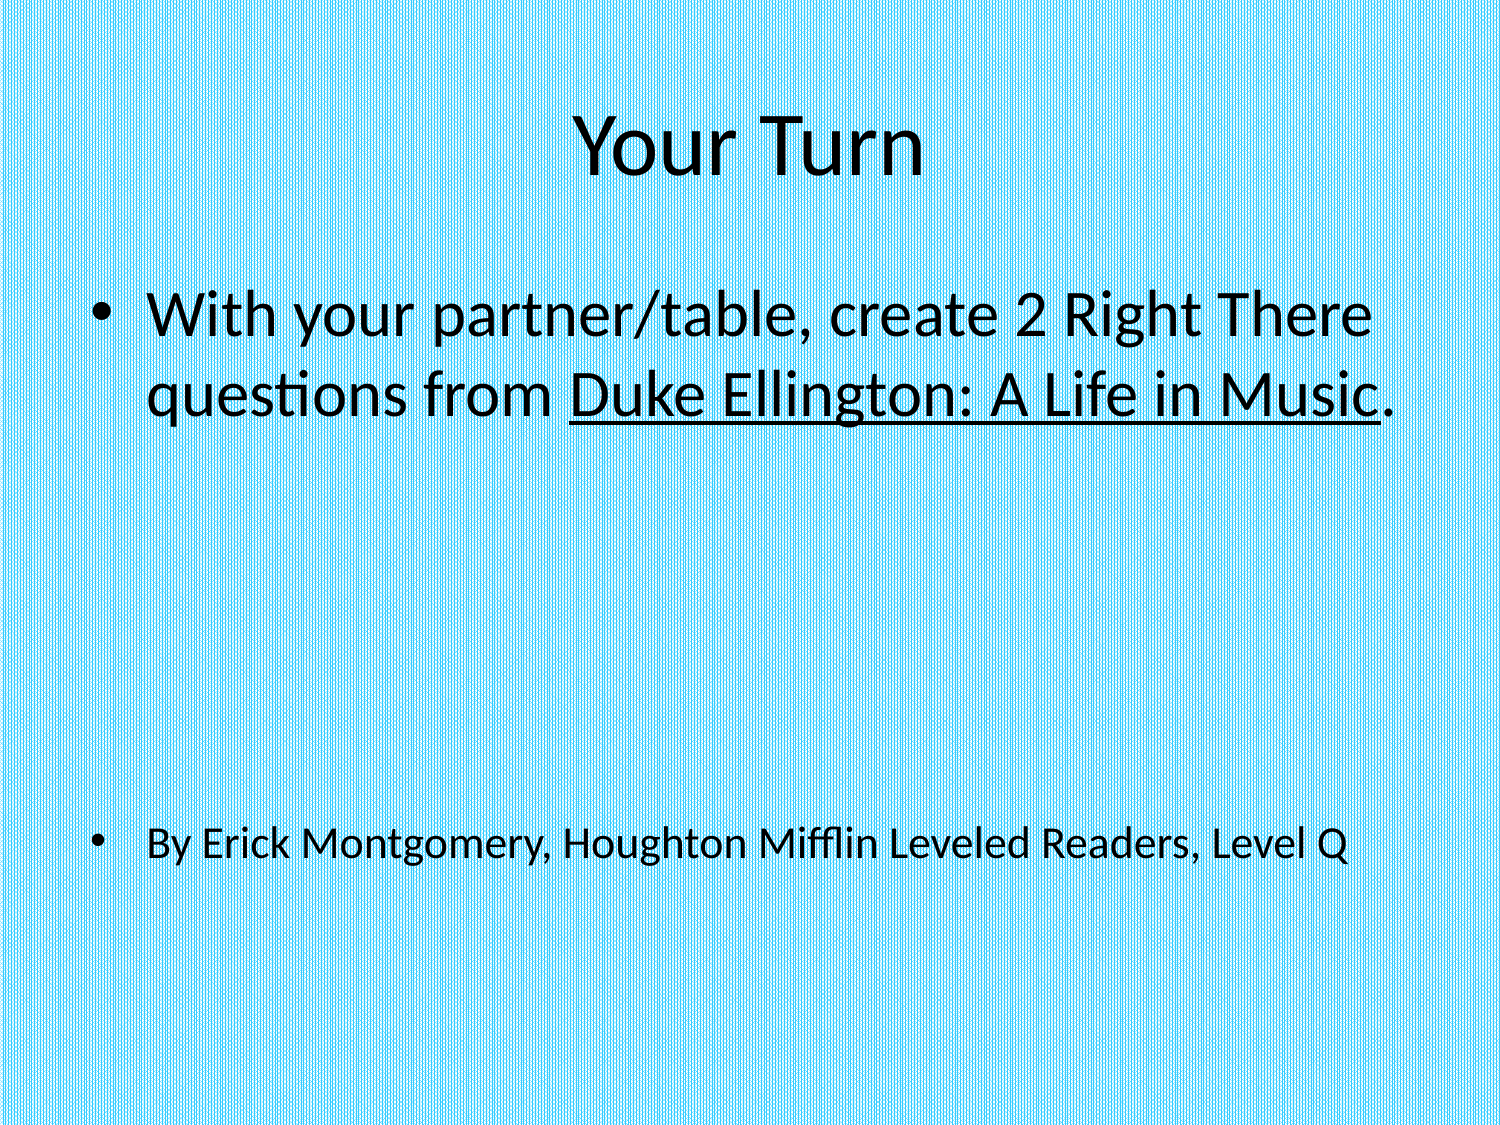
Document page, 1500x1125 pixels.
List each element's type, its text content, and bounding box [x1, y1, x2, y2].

title Your Turn [75, 45, 1425, 233]
list With your partner/table, create 2 Right There questions from Duke Ellington: A Life in Music. By Erick Montgomery, Houghton Mifflin Leveled Readers, Level Q [75, 262, 1425, 1005]
